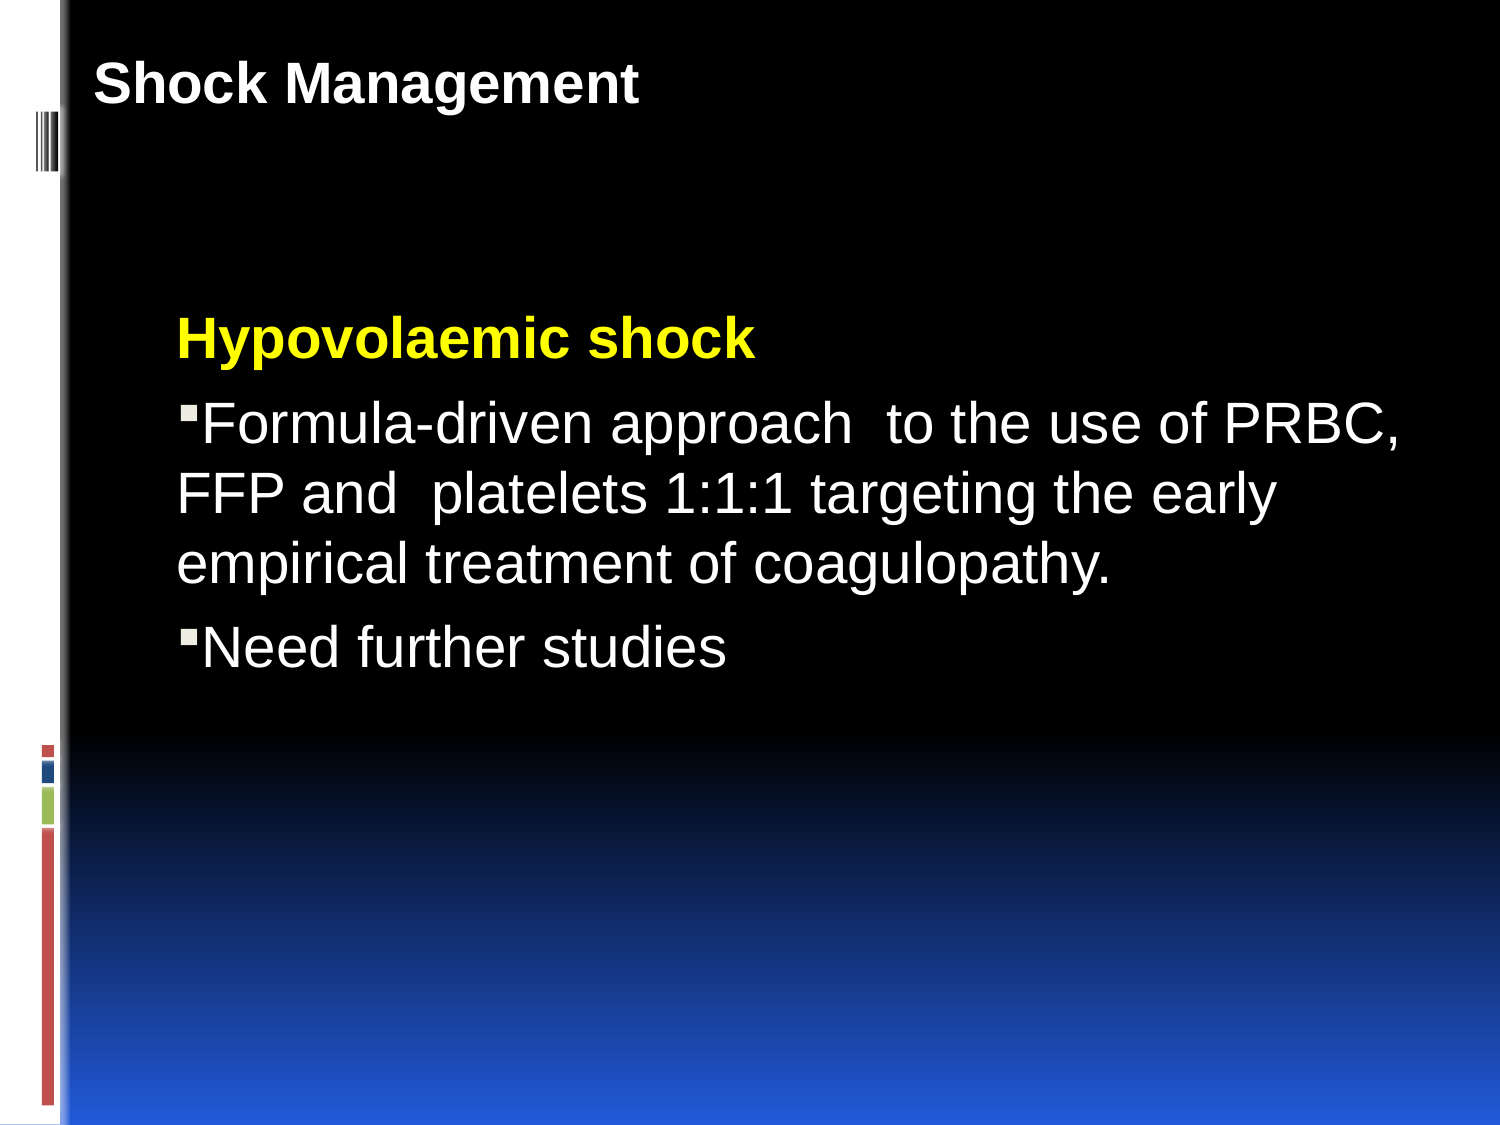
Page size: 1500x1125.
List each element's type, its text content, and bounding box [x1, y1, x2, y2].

text_box Shock Management [78, 37, 656, 123]
list Hypovolaemic shock Formula-driven approach to the use of PRBC, FFP and platelets 1:1:1 targeting the early empirical treatment of coagulopathy. Need further studies [149, 292, 1426, 1043]
